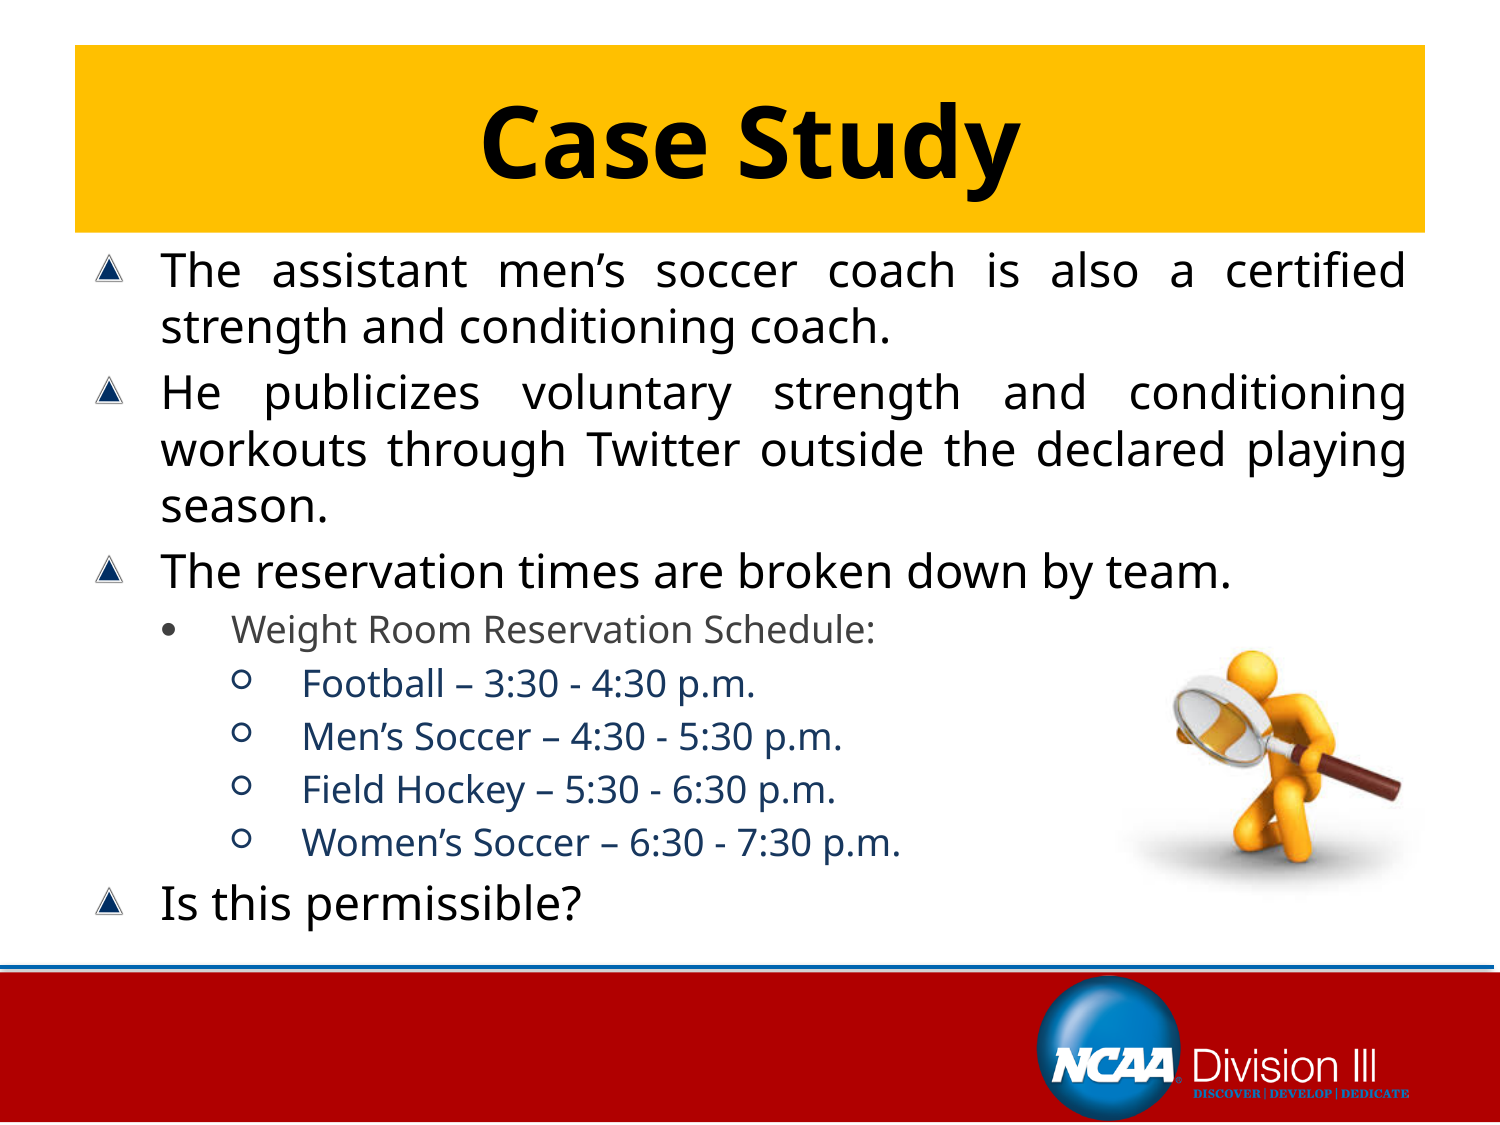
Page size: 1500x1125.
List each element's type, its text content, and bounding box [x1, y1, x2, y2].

picture [90, 249, 128, 288]
picture [1021, 947, 1423, 1125]
picture [90, 550, 128, 589]
picture [90, 882, 128, 921]
list The assistant men’s soccer coach is also a certified strength and conditioning coach. He publicizes voluntary strength and conditioning workouts through Twitter outside the declared playing season. The reservation times are broken down by team. Weight Room Reservation Schedule: Football – 3:30 - 4:30 p.m. Men’s Soccer – 4:30 - 5:30 p.m. Field Hockey – 5:30 - 6:30 p.m. Women’s Soccer – 6:30 - 7:30 p.m. Is this permissible? [75, 232, 1425, 941]
picture [90, 371, 128, 410]
title Case Study [75, 45, 1425, 232]
picture [1101, 636, 1426, 920]
